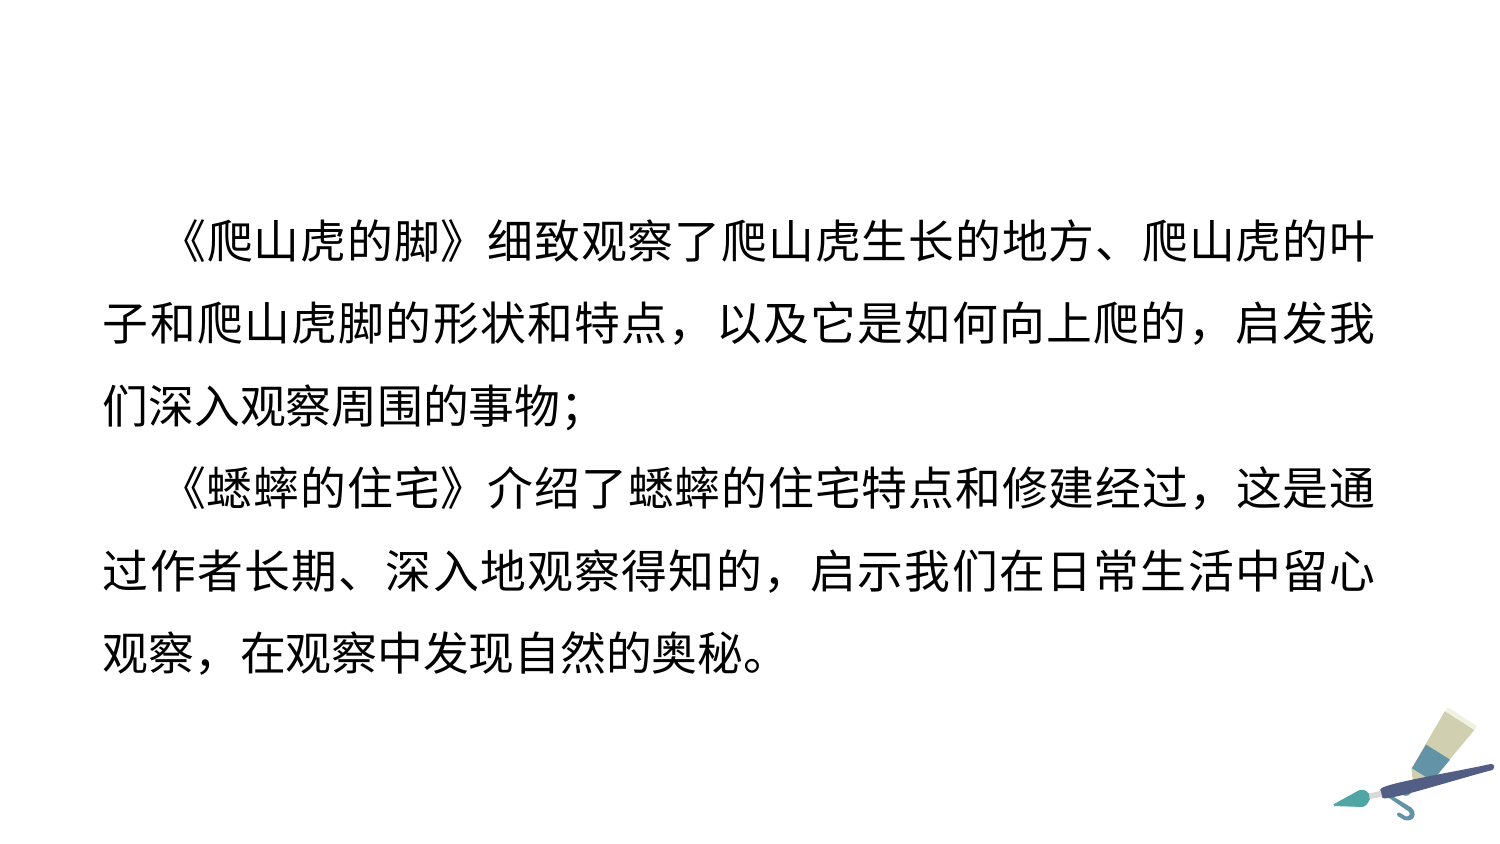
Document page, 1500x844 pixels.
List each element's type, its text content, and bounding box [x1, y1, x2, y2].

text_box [1358, 708, 1481, 844]
text_box 《爬山虎的脚》细致观察了爬山虎生长的地方、爬山虎的叶子和爬山虎脚的形状和特点，以及它是如何向上爬的，启发我们深入观察周围的事物； 《蟋蟀的住宅》介绍了蟋蟀的住宅特点和修建经过，这是通过作者长期、深入地观察得知的，启示我们在日常生活中留心观察，在观察中发现自然的奥秘。 [42, 177, 1392, 687]
